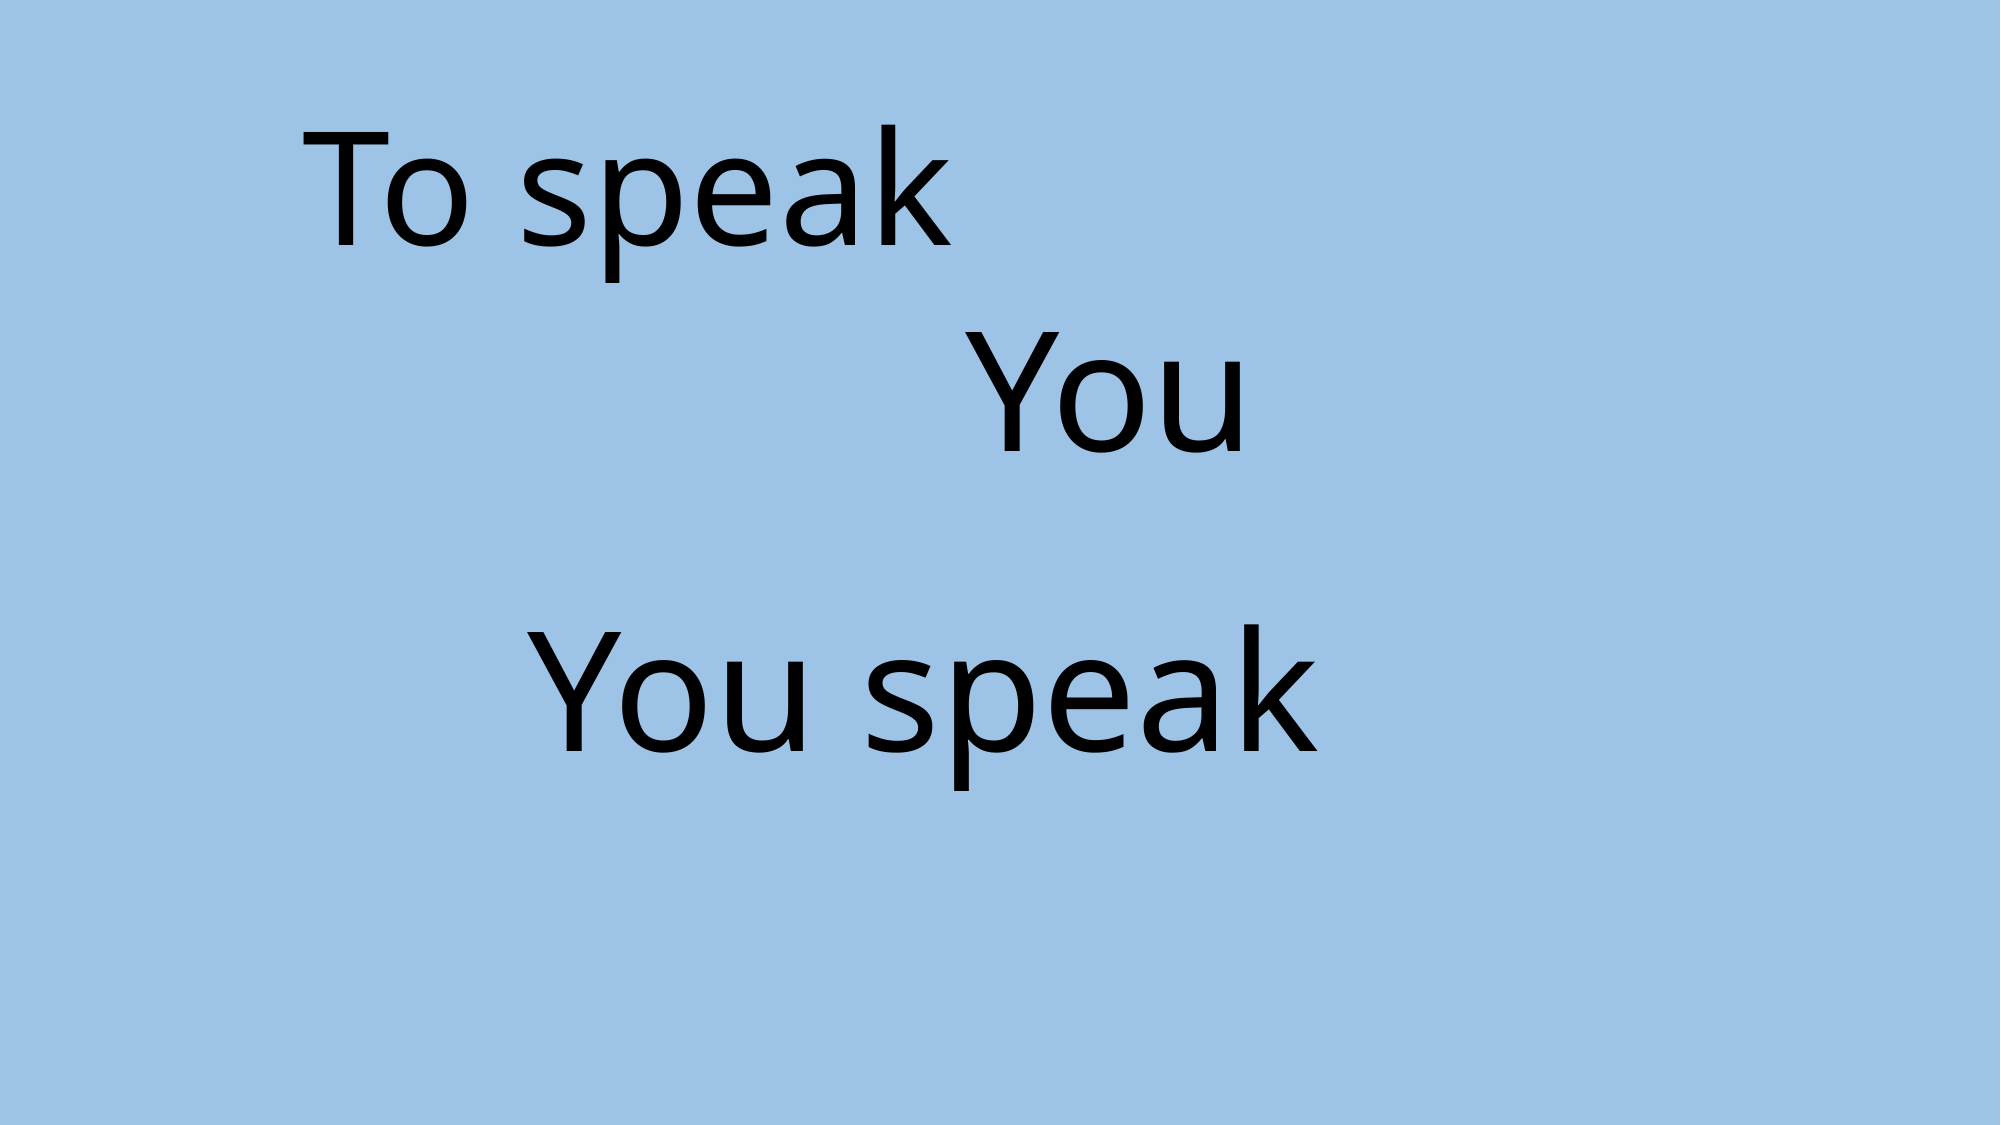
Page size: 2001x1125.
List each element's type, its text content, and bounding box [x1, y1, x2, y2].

list You [950, 299, 1288, 513]
list You speak [512, 600, 1400, 800]
title To speak [287, 99, 1200, 288]
